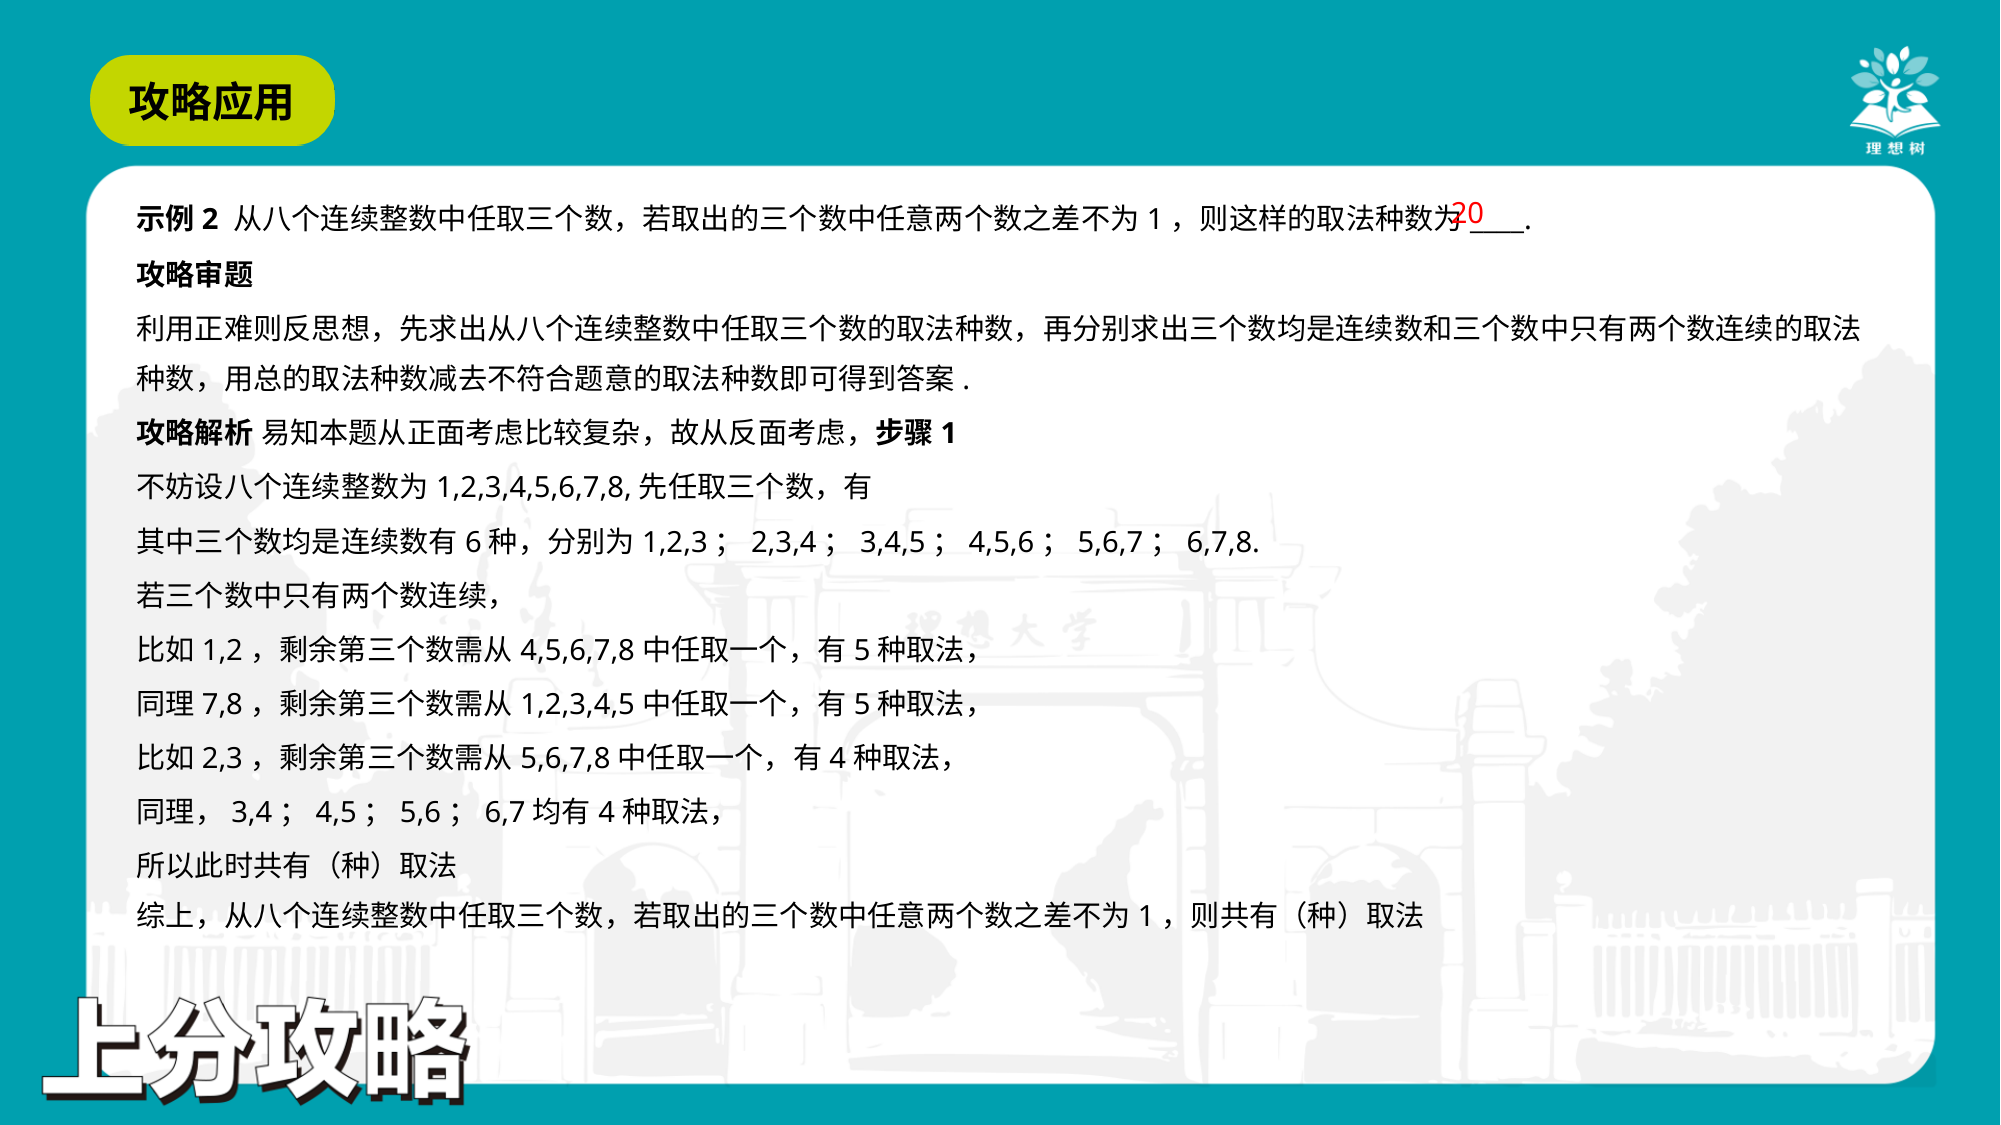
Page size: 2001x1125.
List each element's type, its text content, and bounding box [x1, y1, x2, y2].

text_box 示例2 从八个连续整数中任取三个数，若取出的三个数中任意两个数之差不为1，则这样的取法种数为____. [136, 183, 1865, 230]
text_box 攻略审题 利用正难则反思想，先求出从八个连续整数中任取三个数的取法种数，再分别求出三个数均是连续数和三个数中只有两个数连续的取法 种数，用总的取法种数减去不符合题意的取法种数即可得到答案. [136, 236, 1865, 390]
picture [0, 0, 2000, 1125]
text_box 20 [1442, 176, 1493, 223]
